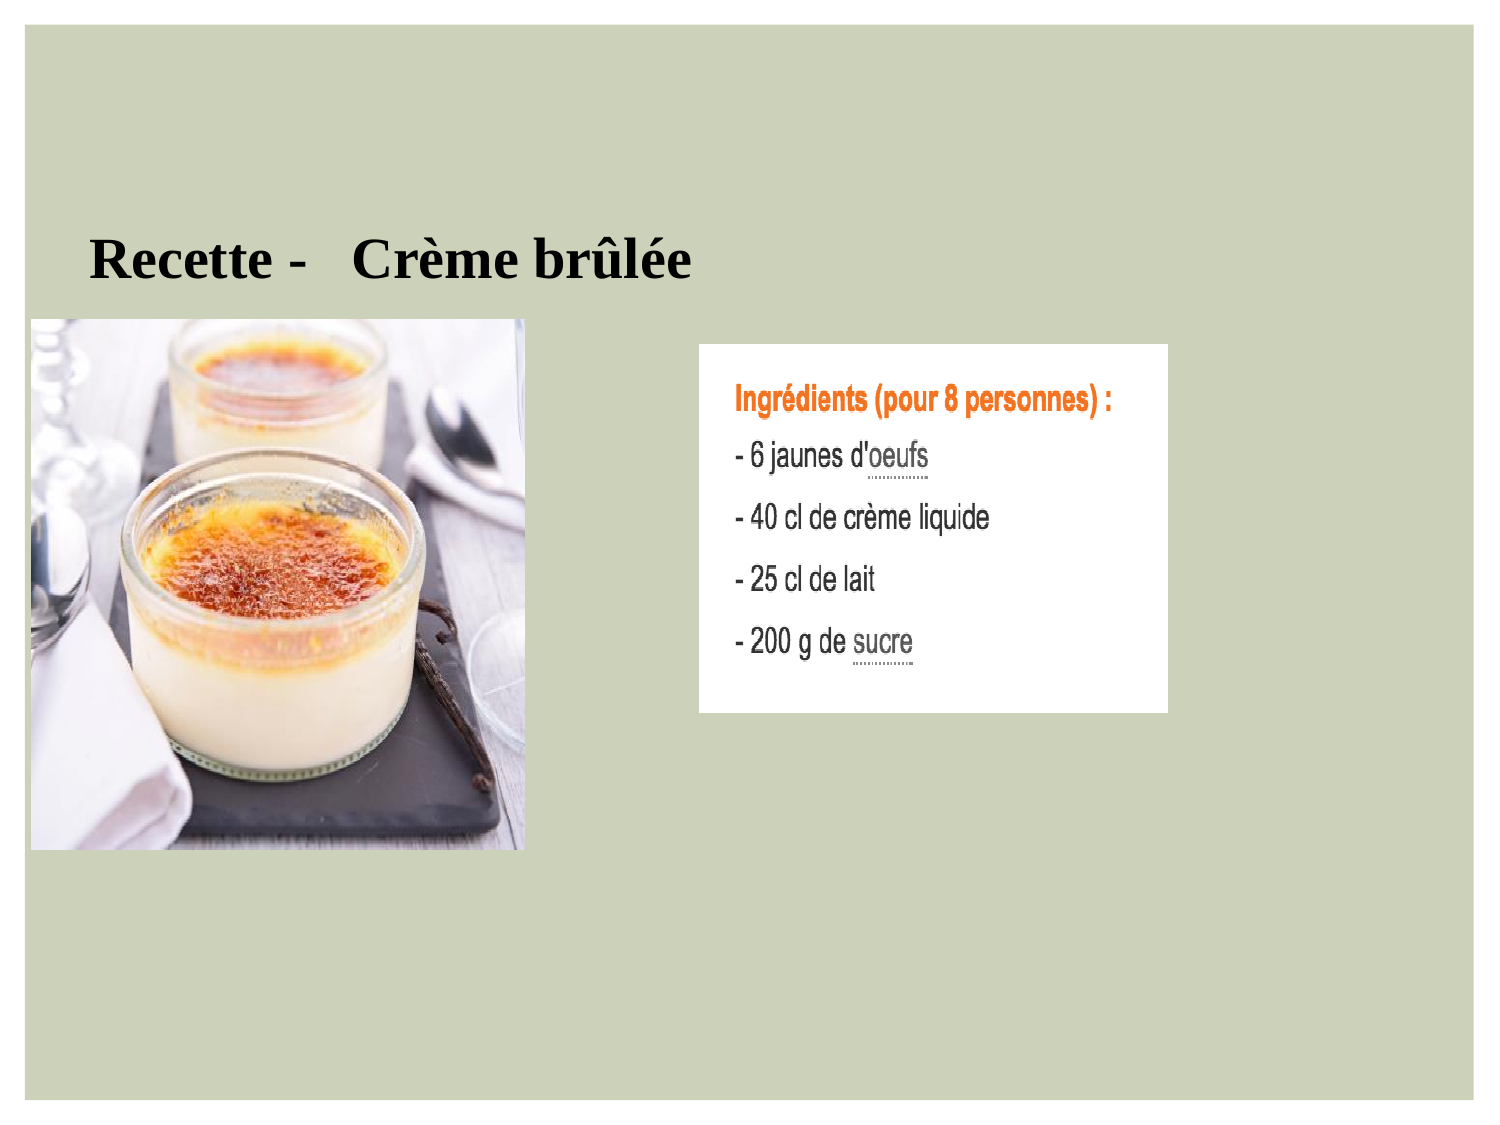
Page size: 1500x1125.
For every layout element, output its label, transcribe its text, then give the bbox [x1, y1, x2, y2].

picture [31, 318, 526, 851]
picture [699, 343, 1168, 713]
text_box Recette - Crème brûlée [75, 212, 1225, 298]
